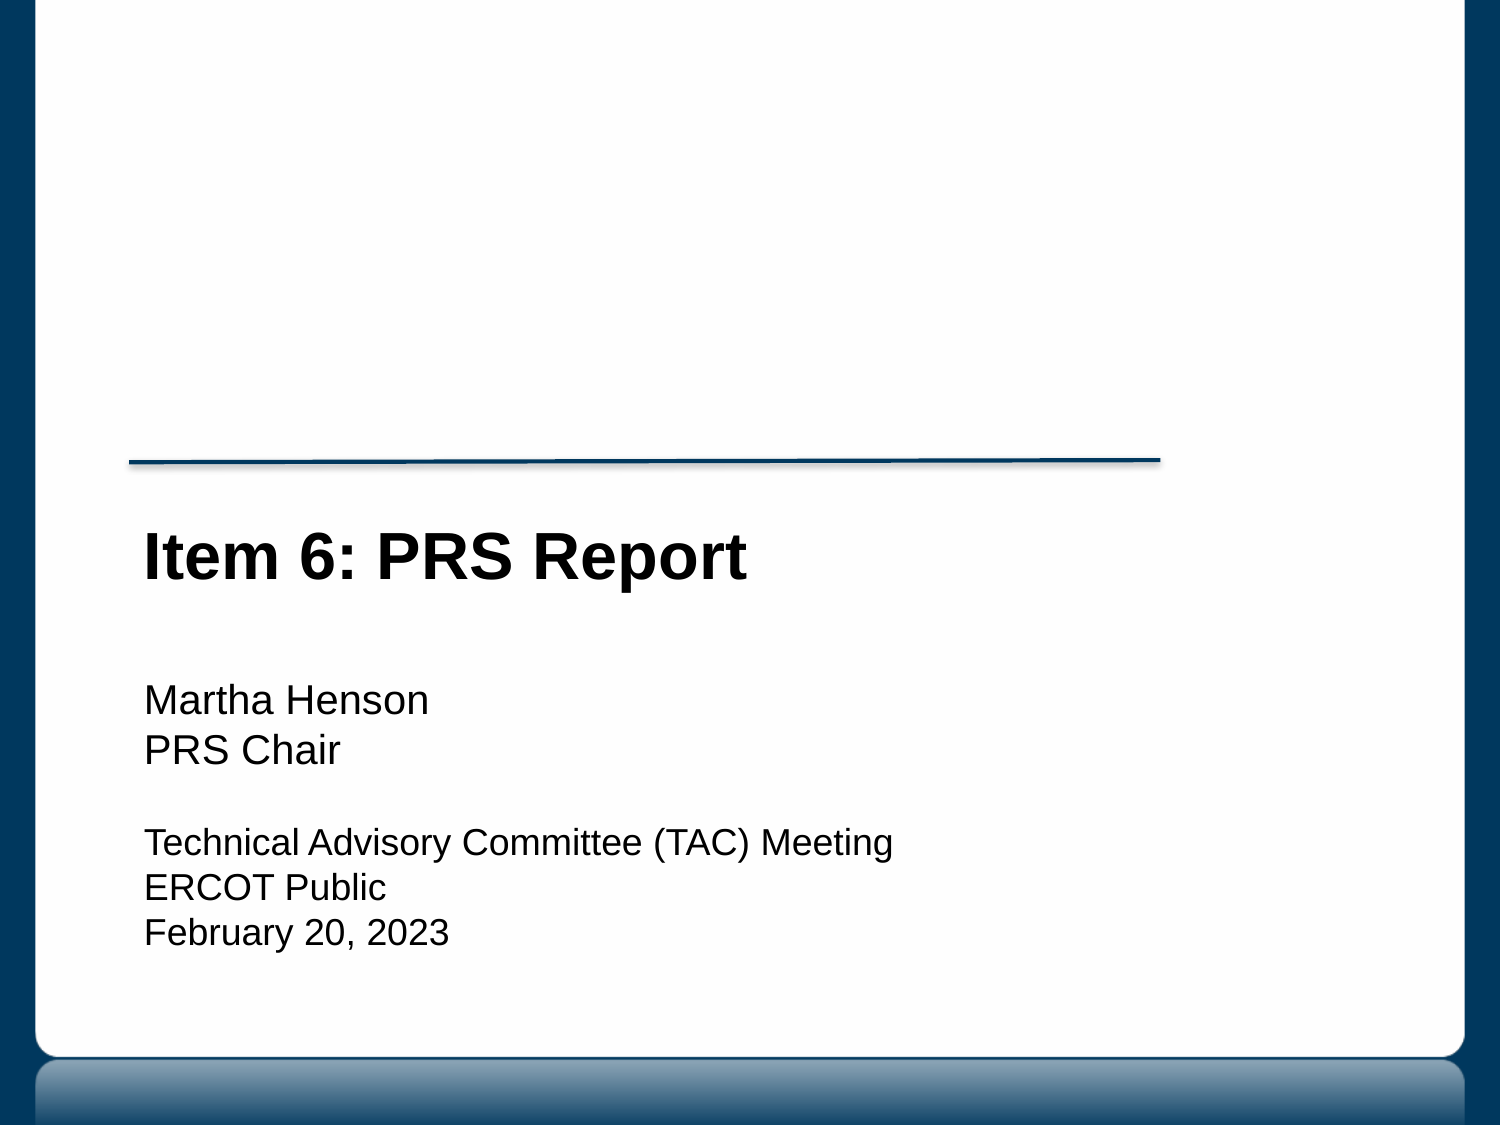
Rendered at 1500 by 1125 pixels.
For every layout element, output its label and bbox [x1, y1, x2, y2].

text_box [128, 459, 1367, 931]
picture [35, 0, 1465, 1125]
